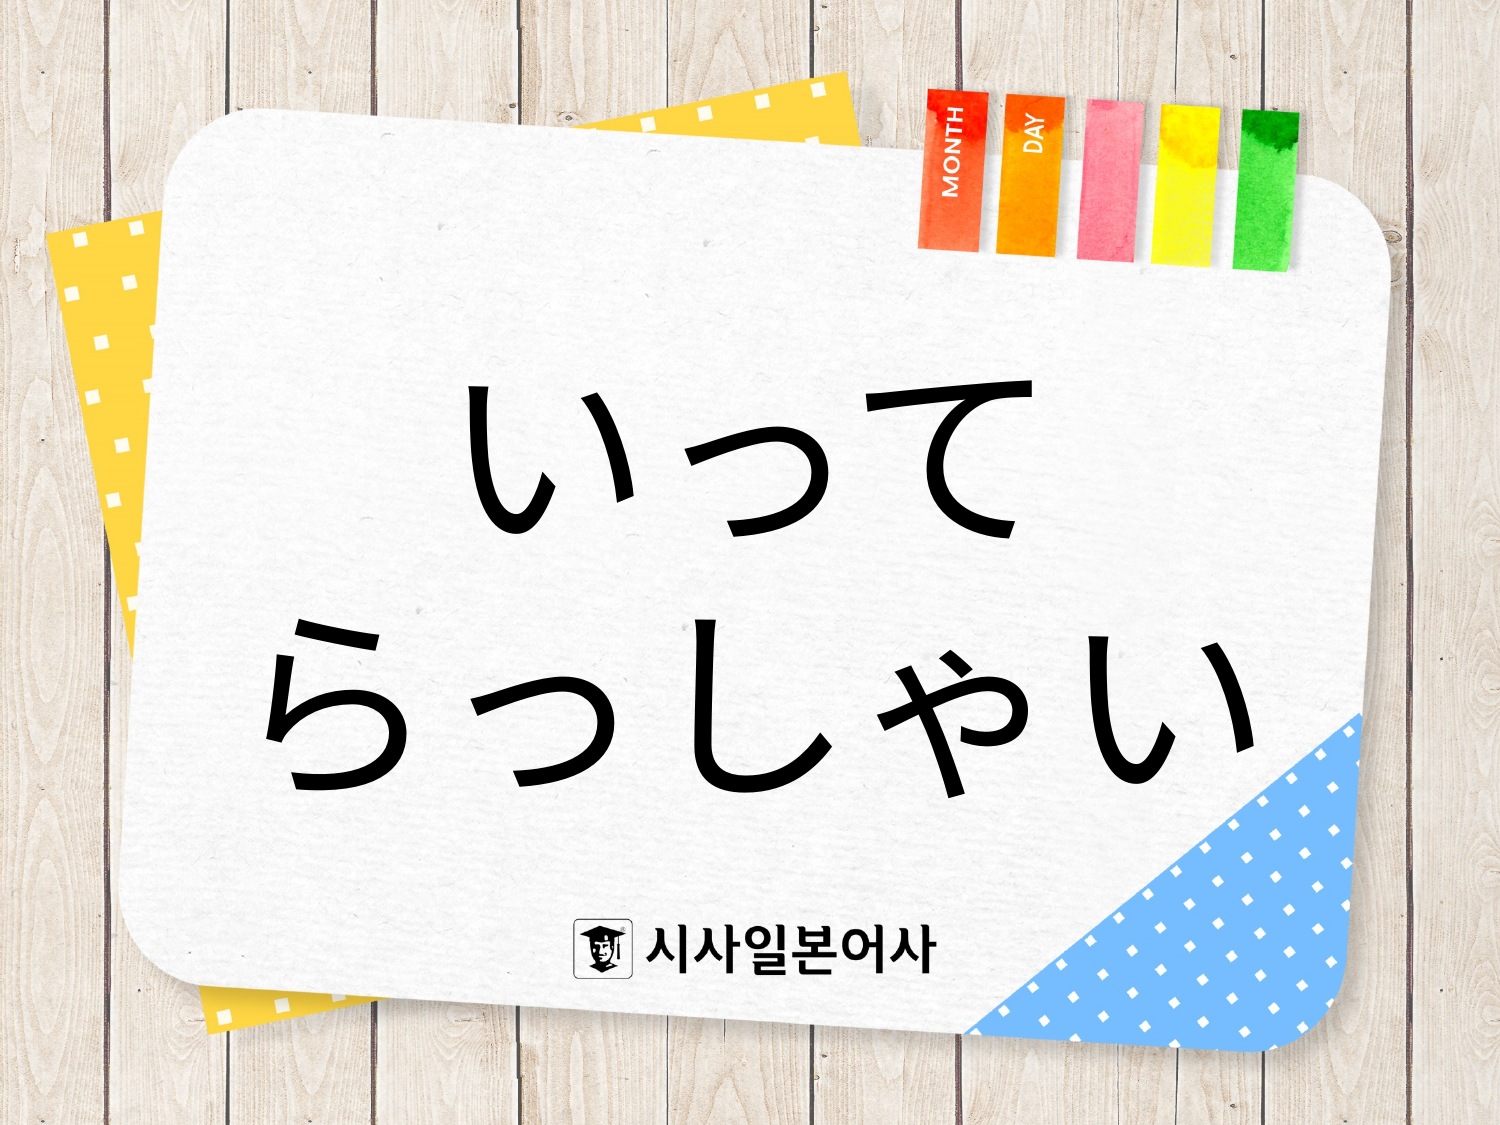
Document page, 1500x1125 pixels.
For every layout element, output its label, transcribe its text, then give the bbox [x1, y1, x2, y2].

title いって らっしゃい [75, 338, 1425, 811]
picture [0, 0, 1500, 1125]
